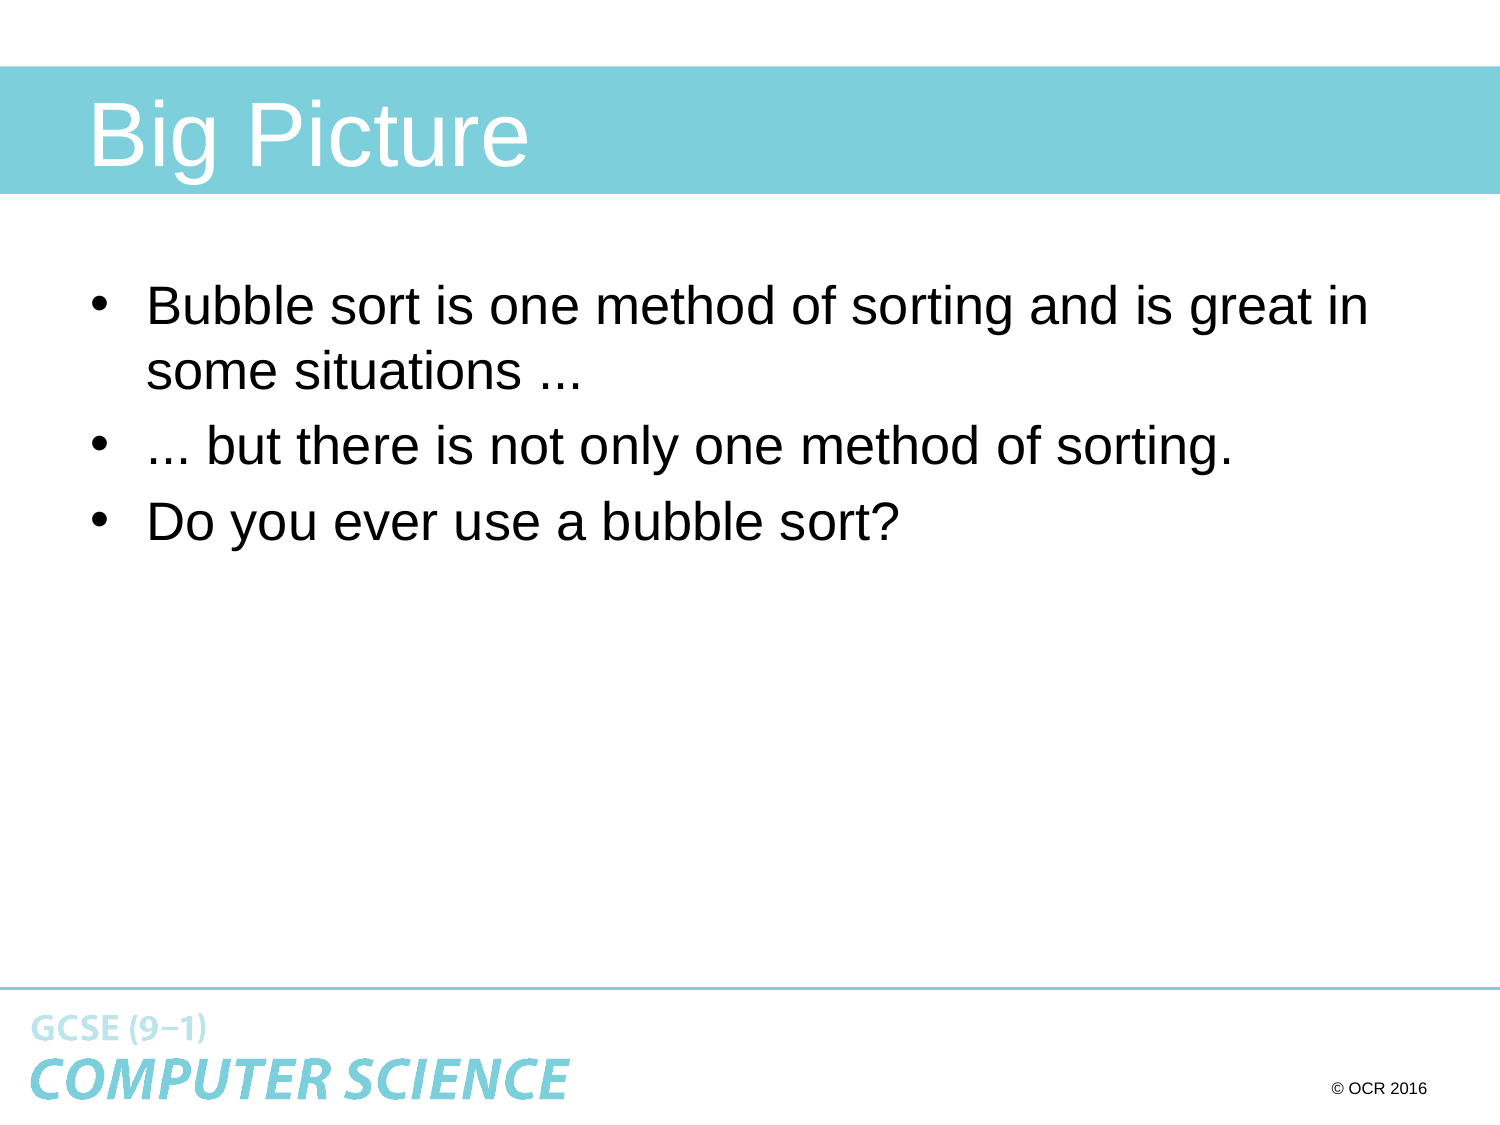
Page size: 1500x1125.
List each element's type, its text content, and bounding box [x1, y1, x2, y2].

title Big Picture [0, 66, 1500, 194]
list Bubble sort is one method of sorting and is great in some situations ... ... but there is not only one method of sorting. Do you ever use a bubble sort? [75, 262, 1425, 965]
picture [0, 987, 1500, 1124]
